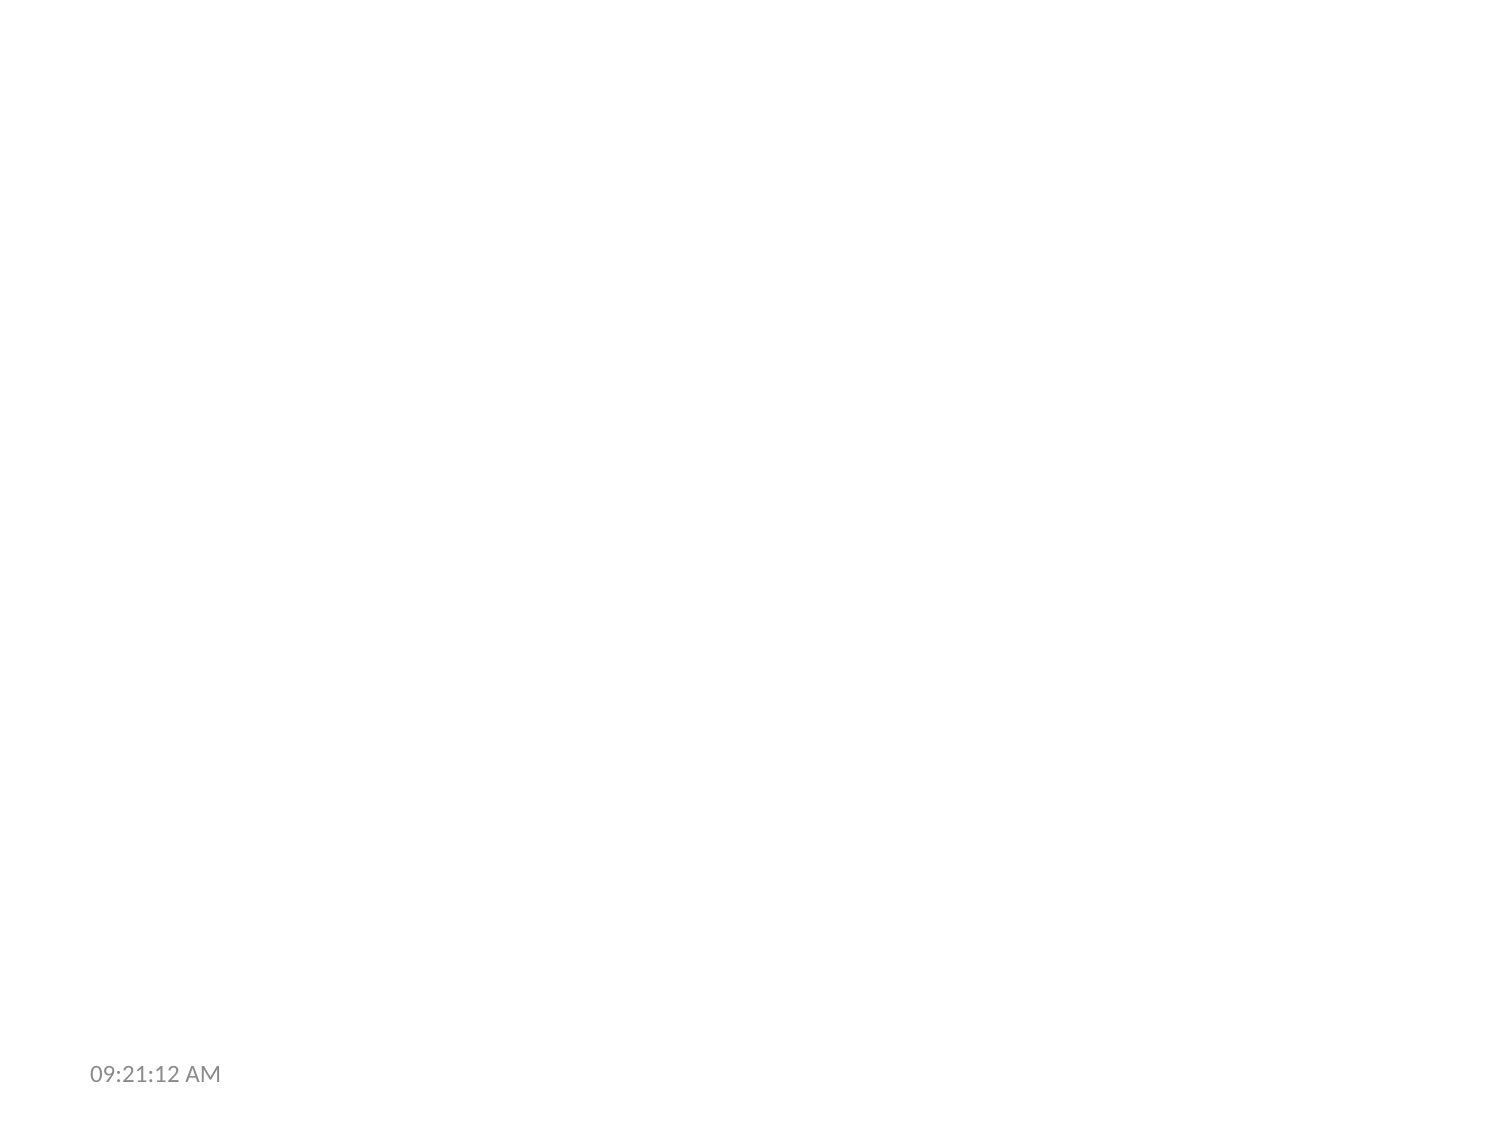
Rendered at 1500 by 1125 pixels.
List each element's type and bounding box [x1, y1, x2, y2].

slide_number [75, 1042, 425, 1103]
